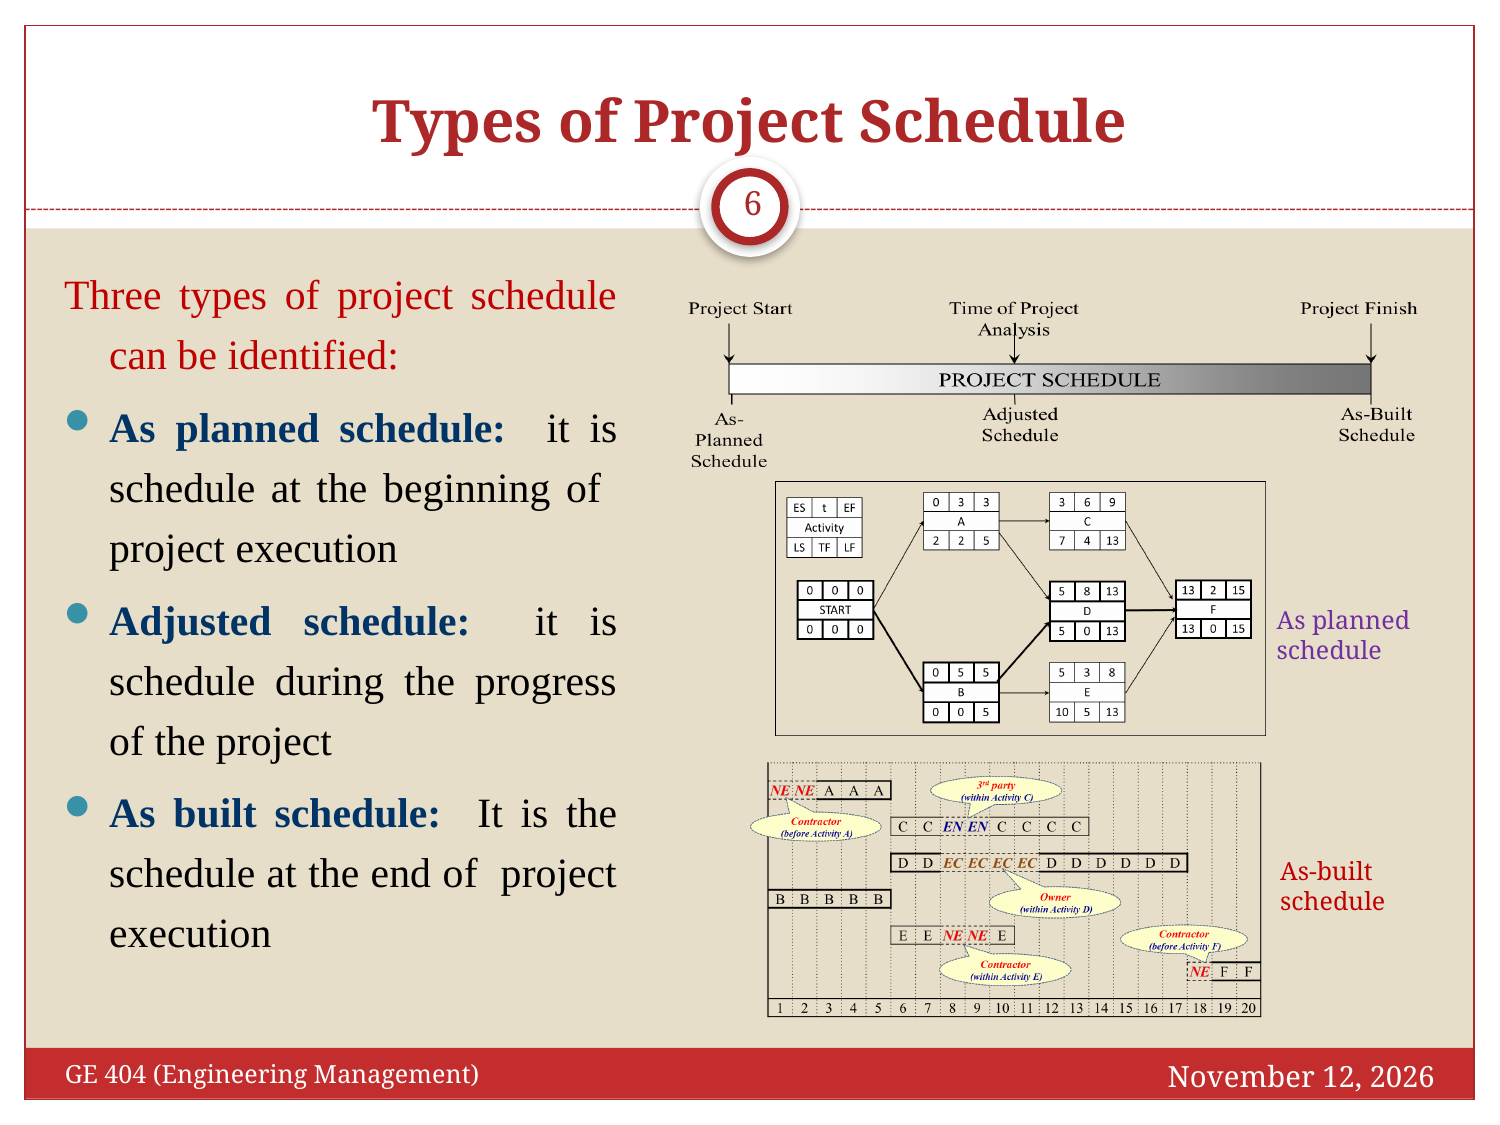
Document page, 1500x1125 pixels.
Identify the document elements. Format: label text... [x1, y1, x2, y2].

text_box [749, 762, 1450, 1025]
slide_number 6 [715, 168, 791, 241]
title Types of Project Schedule [49, 37, 1450, 162]
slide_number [950, 1050, 1450, 1111]
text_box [775, 481, 1447, 736]
list Three types of project schedule can be identified: As planned schedule: it is schedule at the beginning of project execution Adjusted schedule: it is schedule during the progress of the project As built schedule: It is the schedule at the end of project execution [49, 250, 633, 1001]
picture [674, 290, 1430, 482]
footer GE 404 (Engineering Management) [50, 1051, 638, 1112]
